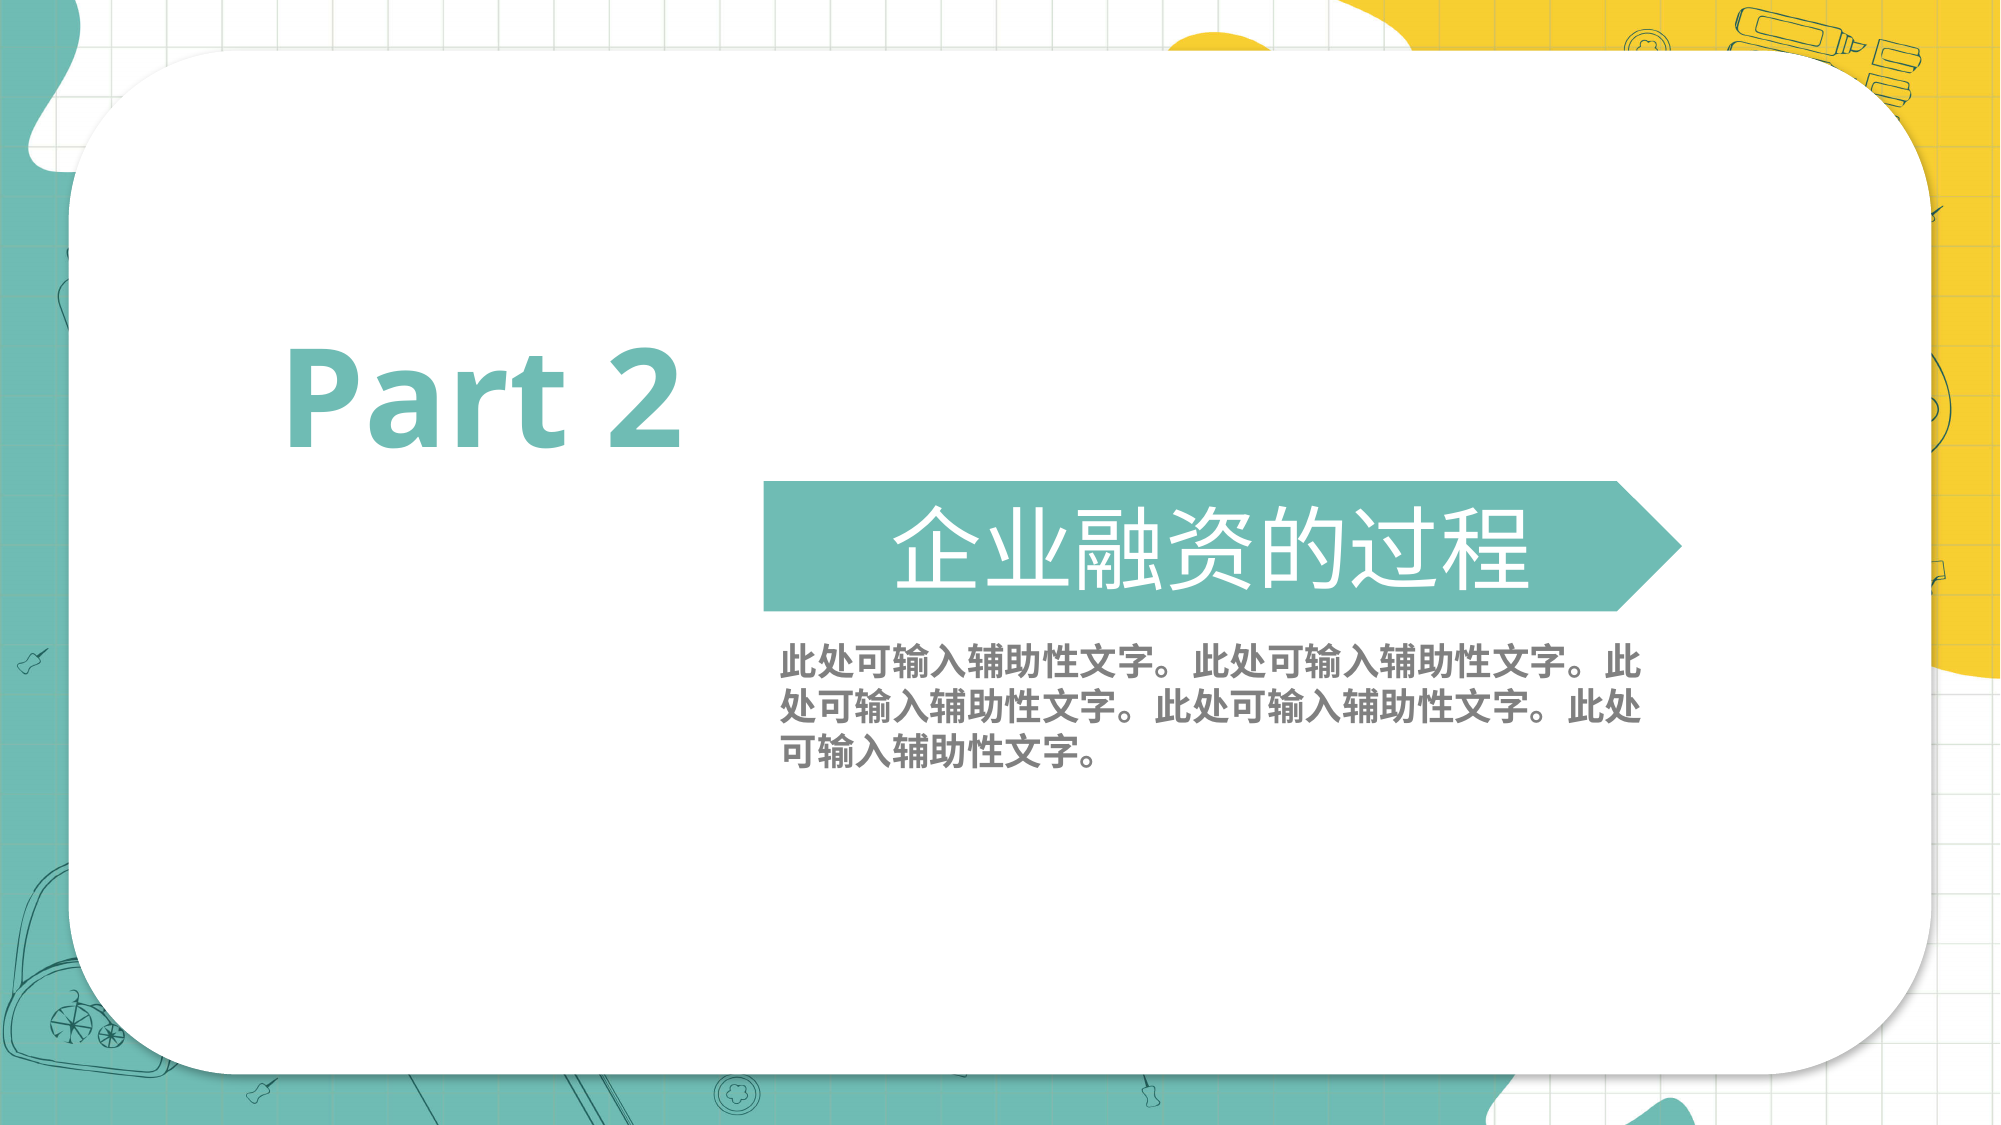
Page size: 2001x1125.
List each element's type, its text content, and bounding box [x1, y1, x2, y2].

text_box Part 2 [263, 302, 864, 483]
text_box 此处可输入辅助性文字。此处可输入辅助性文字。此处可输入辅助性文字。此处可输入辅助性文字。此处可输入辅助性文字。 [764, 630, 1681, 781]
picture [0, 0, 2001, 1125]
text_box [764, 481, 1681, 611]
text_box [67, 49, 1933, 1076]
